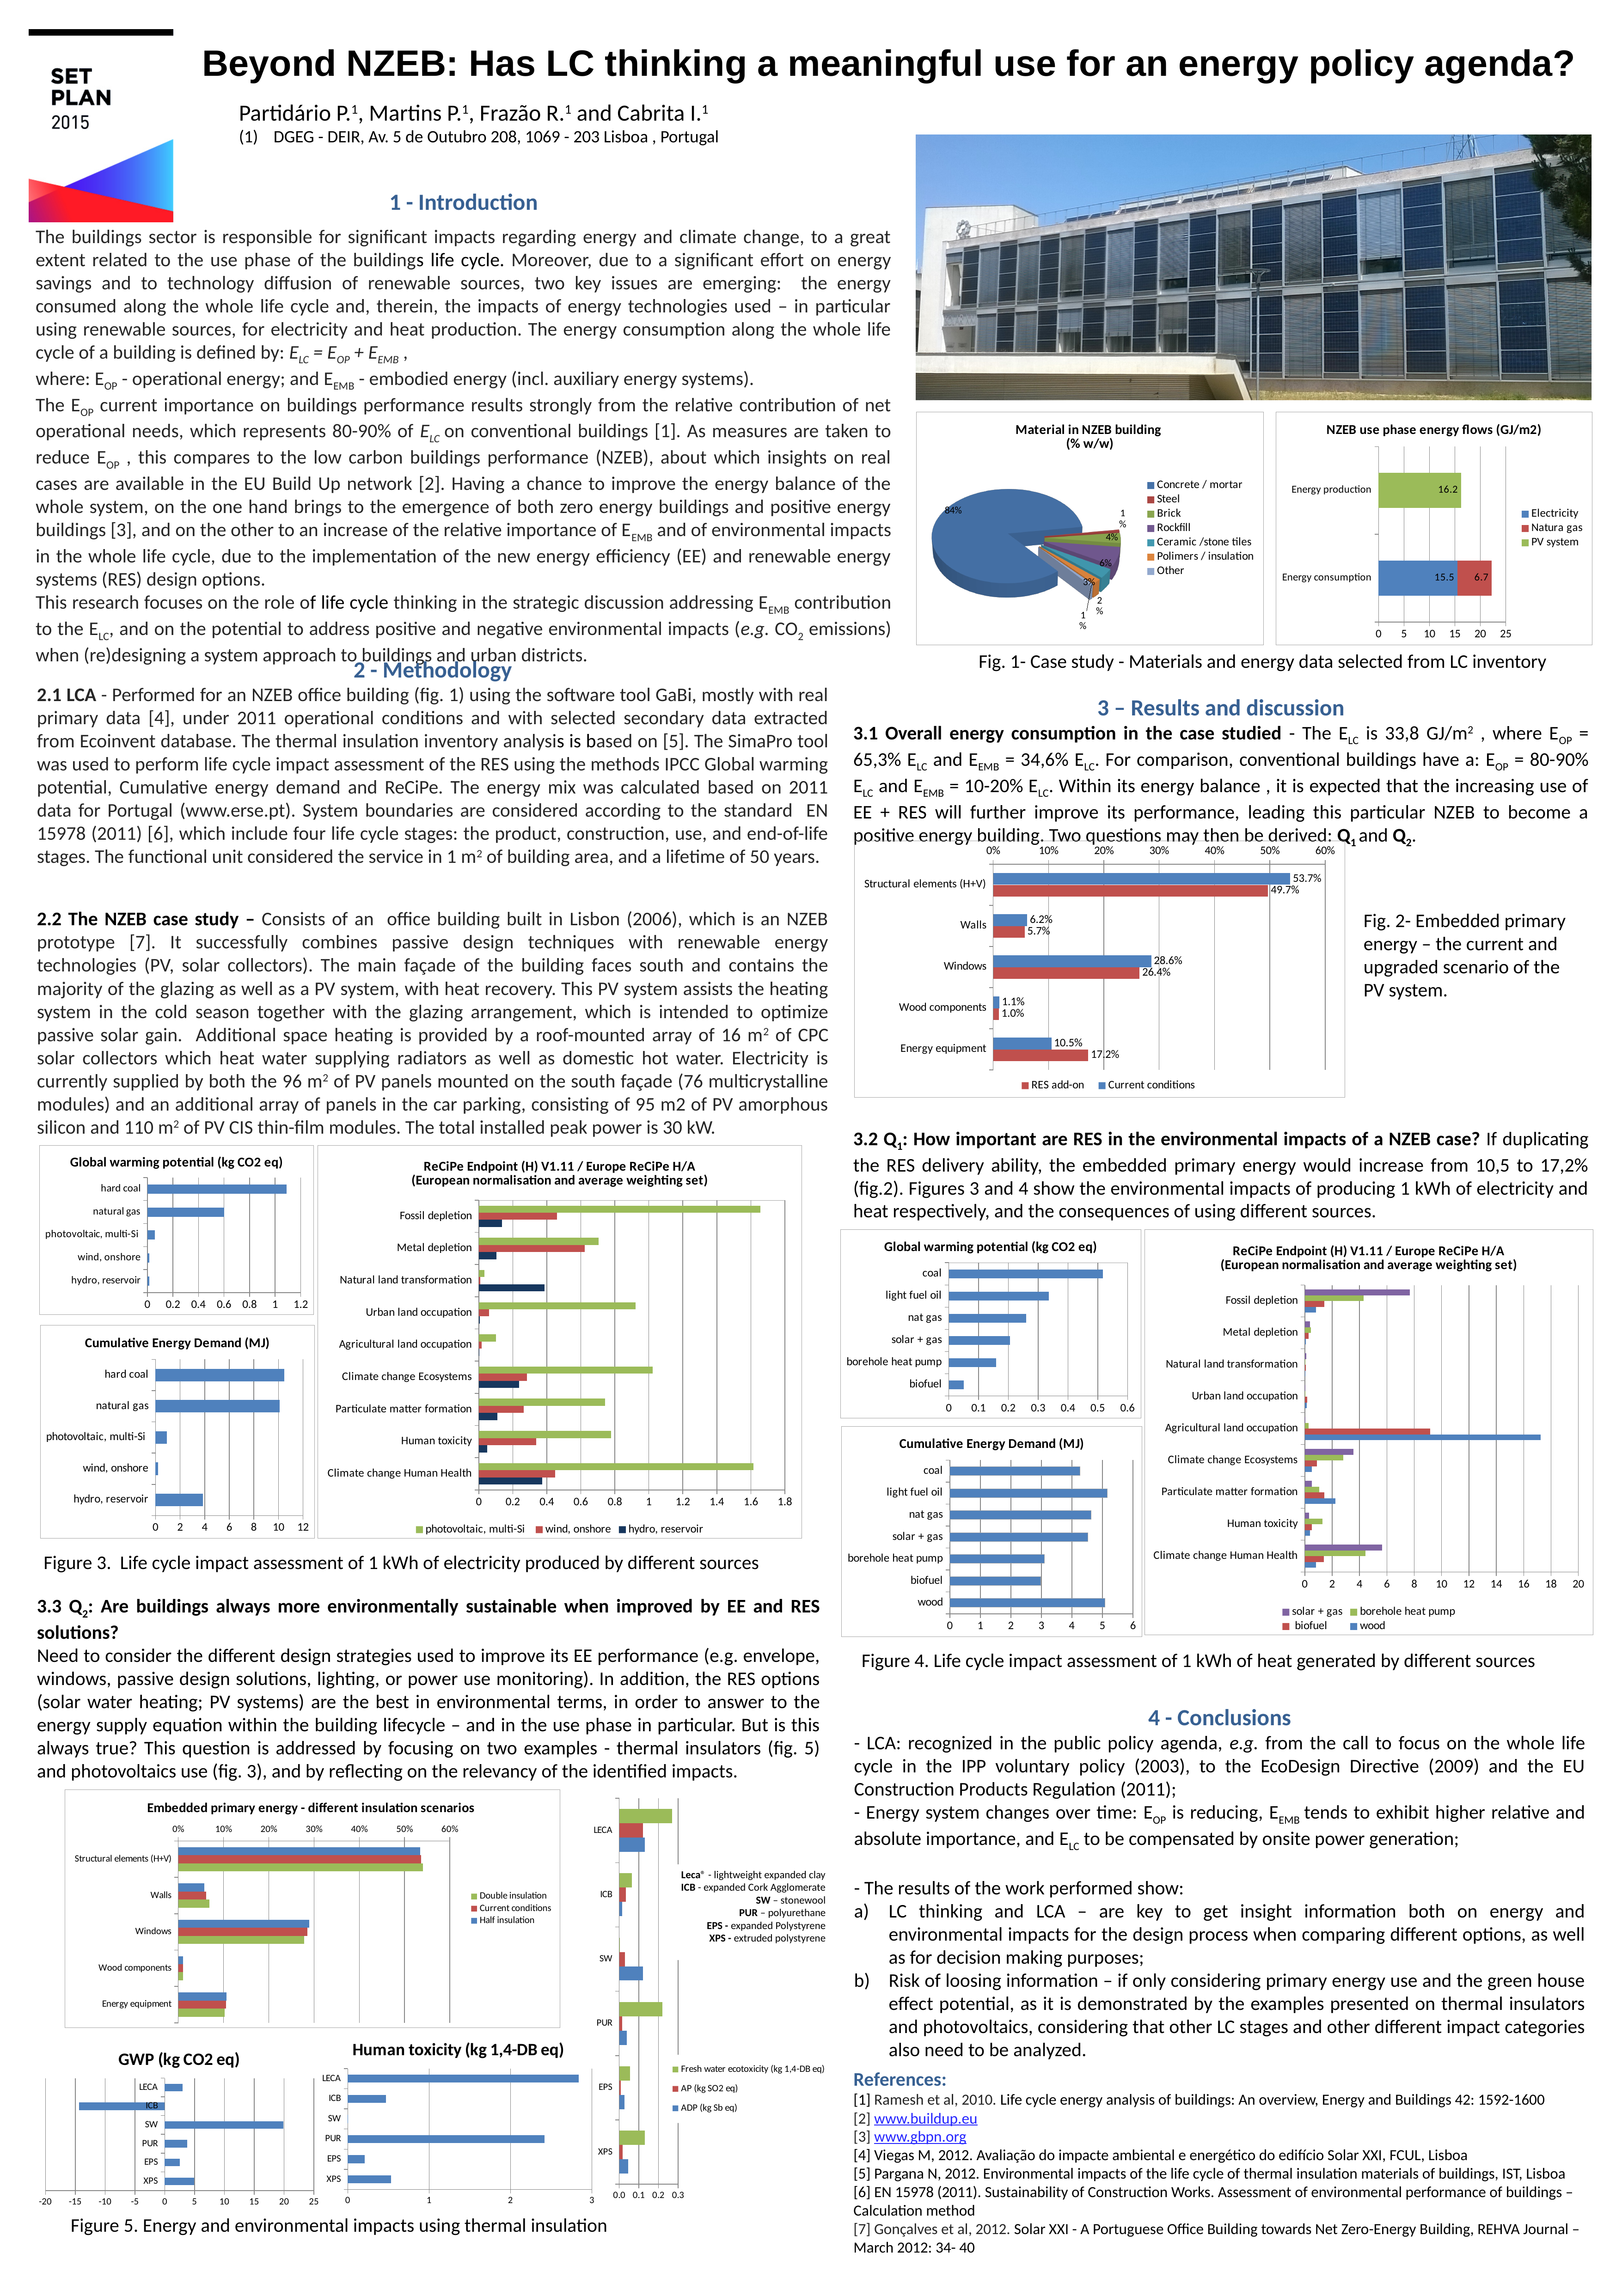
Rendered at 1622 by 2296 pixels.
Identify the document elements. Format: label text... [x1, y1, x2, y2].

text_box 2 - Methodology 2.1 LCA - Performed for an NZEB office building (fig. 1) using the software tool GaBi, mostly with real primary data [4], under 2011 operational conditions and with selected secondary data extracted from Ecoinvent database. The thermal insulation inventory analysis is based on [5]. The SimaPro tool was used to perform life cycle impact assessment of the RES using the methods IPCC Global warming potential, Cumulative energy demand and ReCiPe. The energy mix was calculated based on 2011 data for Portugal (www.erse.pt). System boundaries are considered according to the standard EN 15978 (2011) [6], which include four life cycle stages: the product, construction, use, and end-of-life stages. The functional unit considered the service in 1 m2 of building area, and a lifetime of 50 years. [30, 651, 836, 871]
title Beyond NZEB: Has LC thinking a meaningful use for an energy policy agenda? [179, 23, 1614, 100]
text_box Fig. 1- Case study - Materials and energy data selected from LC inventory [972, 645, 1554, 675]
text_box 3 – Results and discussion 3.1 Overall energy consumption in the case studied - The ELC is 33,8 GJ/m2 , where EOP = 65,3% ELC and EEMB = 34,6% ELC. For comparison, conventional buildings have a: EOP = 80-90% ELC and EEMB = 10-20% ELC. Within its energy balance , it is expected that the increasing use of EE + RES will further improve its performance, leading this particular NZEB to become a positive energy building. Two questions may then be derived: Q1 and Q2. 3.2 Q1: How important are RES in the environmental impacts of a NZEB case? If duplicating the RES delivery ability, the embedded primary energy would increase from 10,5 to 17,2% (fig.2). Figures 3 and 4 show the environmental impacts of producing 1 kWh of electricity and heat respectively, and the consequences of using different sources. [846, 689, 1596, 1233]
text_box 2.2 The NZEB case study – Consists of an office building built in Lisbon (2006), which is an NZEB prototype [7]. It successfully combines passive design techniques with renewable energy technologies (PV, solar collectors). The main façade of the building faces south and contains the majority of the glazing as well as a PV system, with heat recovery. This PV system assists the heating system in the cold season together with the glazing arrangement, which is intended to optimize passive solar gain. Additional space heating is provided by a roof-mounted array of 16 m2 of CPC solar collectors which heat water supplying radiators as well as domestic hot water. Electricity is currently supplied by both the 96 m2 of PV panels mounted on the south façade (76 multicrystalline modules) and an additional array of panels in the car parking, consisting of 95 m2 of PV amorphous silicon and 110 m2 of PV CIS thin-film modules. The total installed peak power is 30 kW. [29, 902, 836, 1160]
picture [28, 29, 173, 222]
text_box Partidário P.1, Martins P.1, Frazão R.1 and Cabrita I.1 DGEG - DEIR, Av. 5 de Outubro 208, 1069 - 203 Lisboa , Portugal [232, 94, 968, 150]
chart [64, 1789, 561, 2028]
chart [40, 1325, 315, 1539]
text_box 3.3 Q2: Are buildings always more environmentally sustainable when improved by EE and RES solutions? Need to consider the different design strategies used to improve its EE performance (e.g. envelope, windows, passive design solutions, lighting, or power use monitoring). In addition, the RES options (solar water heating; PV systems) are the best in environmental terms, in order to answer to the energy supply equation within the building lifecycle – and in the use phase in particular. But is this always true? This question is addressed by focusing on two examples - thermal insulators (fig. 5) and photovoltaics use (fig. 3), and by reflecting on the relevancy of the identified impacts. [30, 1590, 827, 1808]
chart [841, 1426, 1142, 1637]
chart [318, 1145, 802, 1539]
picture [915, 134, 1592, 400]
text_box 1 - Introduction The buildings sector is responsible for significant impacts regarding energy and climate change, to a great extent related to the use phase of the buildings life cycle. Moreover, due to a significant effort on energy savings and to technology diffusion of renewable sources, two key issues are emerging: the energy consumed along the whole life cycle and, therein, the impacts of energy technologies used – in particular using renewable sources, for electricity and heat production. The energy consumption along the whole life cycle of a building is defined by: ELC = EOP + EEMB , where: EOP - operational energy; and EEMB - embodied energy (incl. auxiliary energy systems). The EOP current importance on buildings performance results strongly from the relative contribution of net operational needs, which represents 80-90% of ELC on conventional buildings [1]. As measures are taken to reduce EOP , this compares to the low carbon buildings performance (NZEB), about which insights on real cases are available in the EU Build Up network [2]. Having a chance to improve the energy balance of the whole system, on the one hand brings to the emergence of both zero energy buildings and positive energy buildings [3], and on the other to an increase of the relative importance of EEMB and of environmental impacts in the whole life cycle, due to the implementation of the new energy efficiency (EE) and renewable energy systems (RES) design options. This research focuses on the role of life cycle thinking in the strategic discussion addressing EEMB contribution to the ELC, and on the potential to address positive and negative environmental impacts (e.g. CO2 emissions) when (re)designing a system approach to buildings and urban districts. [28, 183, 899, 690]
text_box 4 - Conclusions - LCA: recognized in the public policy agenda, e.g. from the call to focus on the whole life cycle in the IPP voluntary policy (2003), to the EcoDesign Directive (2009) and the EU Construction Products Regulation (2011); - Energy system changes over time: EOP is reducing, EEMB tends to exhibit higher relative and absolute importance, and ELC to be compensated by onsite power generation; - The results of the work performed show: LC thinking and LCA – are key to get insight information both on energy and environmental impacts for the design process when comparing different options, as well as for decision making purposes; Risk of loosing information – if only considering primary energy use and the green house effect potential, as it is demonstrated by the examples presented on thermal insulators and photovoltaics, considering that other LC stages and other different impact categories also need to be analyzed. [847, 1699, 1592, 2064]
chart [840, 1229, 1141, 1418]
text_box Figure 4. Life cycle impact assessment of 1 kWh of heat generated by different sources [855, 1644, 1598, 1675]
text_box Fig. 2- Embedded primary energy – the current and upgraded scenario of the PV system. [1357, 904, 1590, 1032]
chart [854, 840, 1345, 1098]
text_box Figure 3. Life cycle impact assessment of 1 kWh of electricity produced by different sources [37, 1546, 811, 1576]
chart [916, 411, 1264, 646]
chart [1275, 411, 1592, 646]
chart [1144, 1229, 1593, 1636]
text_box Figure 5. Energy and environmental impacts using thermal insulation [64, 2212, 669, 2240]
chart [33, 1789, 854, 2211]
chart [39, 1145, 314, 1315]
text_box References: [1] Ramesh et al, 2010. Life cycle energy analysis of buildings: An overview, Energy and Buildings 42: 1592-1600 [2] www.buildup.eu [3] www.gbpn.org [4] Viegas M, 2012. Avaliação do impacte ambiental e energético do edifício Solar XXI, FCUL, Lisboa [5] Pargana N, 2012. Environmental impacts of the life cycle of thermal insulation materials of buildings, IST, Lisboa [6] EN 15978 (2011). Sustainability of Construction Works. Assessment of environmental performance of buildings – Calculation method [7] Gonçalves et al, 2012. Solar XXI - A Portuguese Office Building towards Net Zero-Energy Building, REHVA Journal – March 2012: 34- 40 [846, 2064, 1592, 2259]
